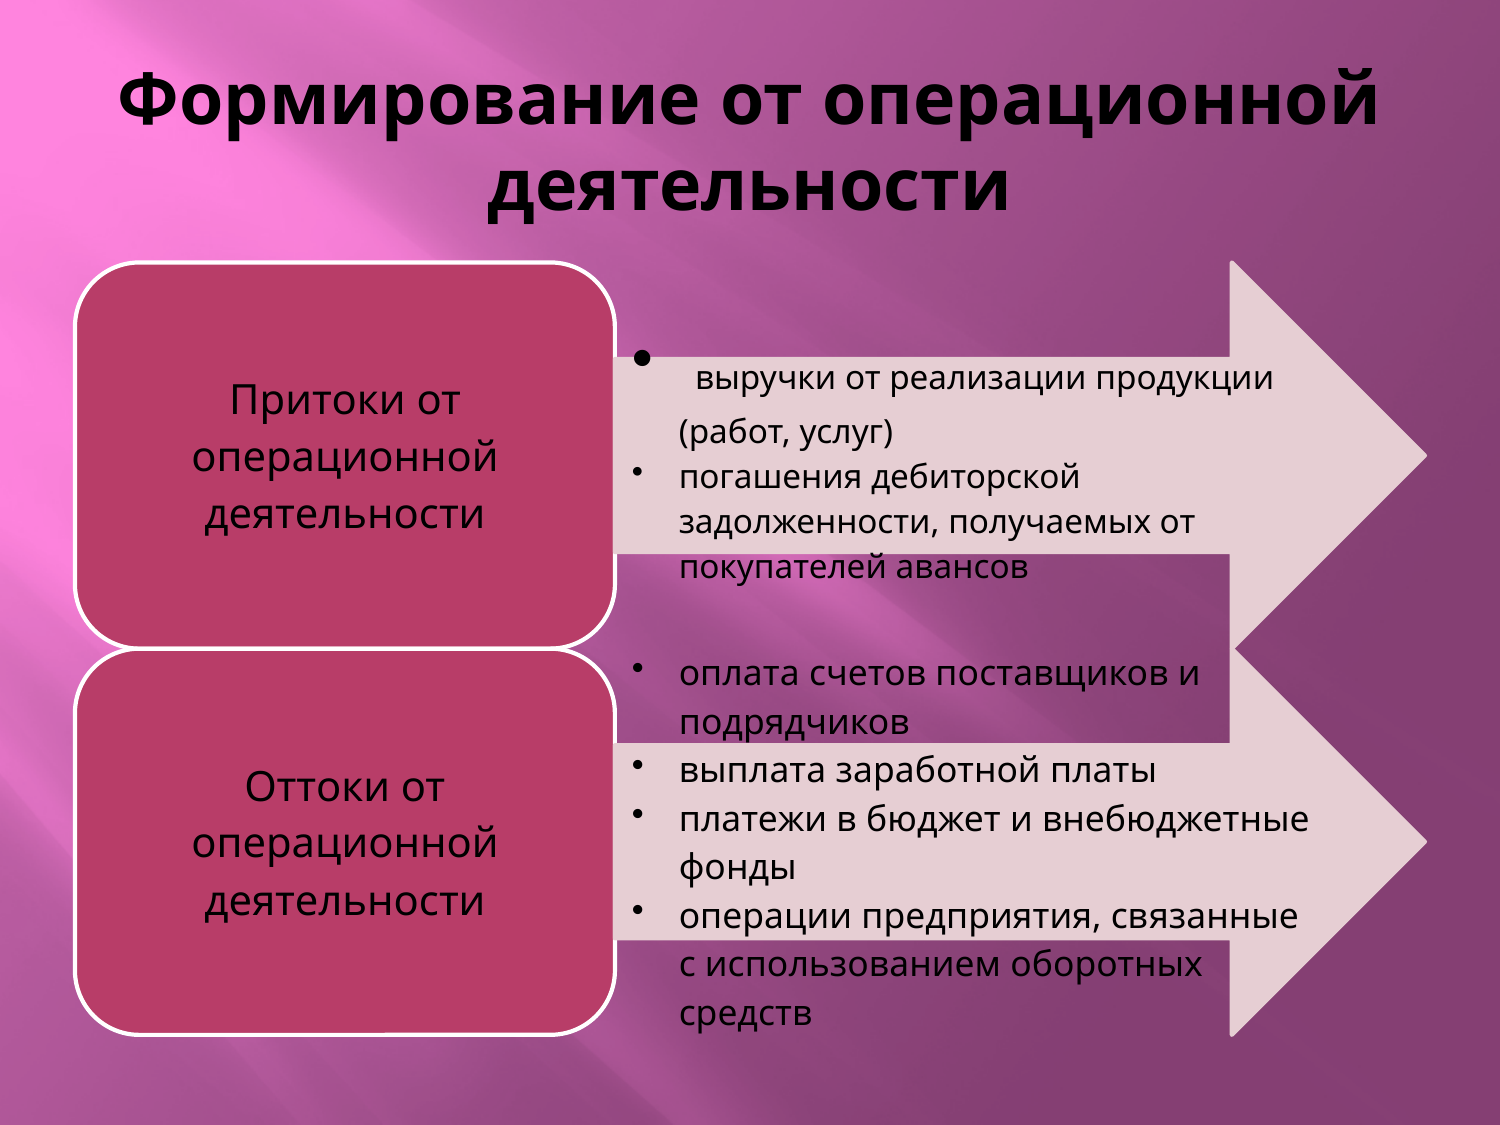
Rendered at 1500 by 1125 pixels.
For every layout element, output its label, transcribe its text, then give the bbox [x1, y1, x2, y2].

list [74, 262, 1426, 1036]
title Формирование от операционной деятельности [75, 45, 1425, 233]
